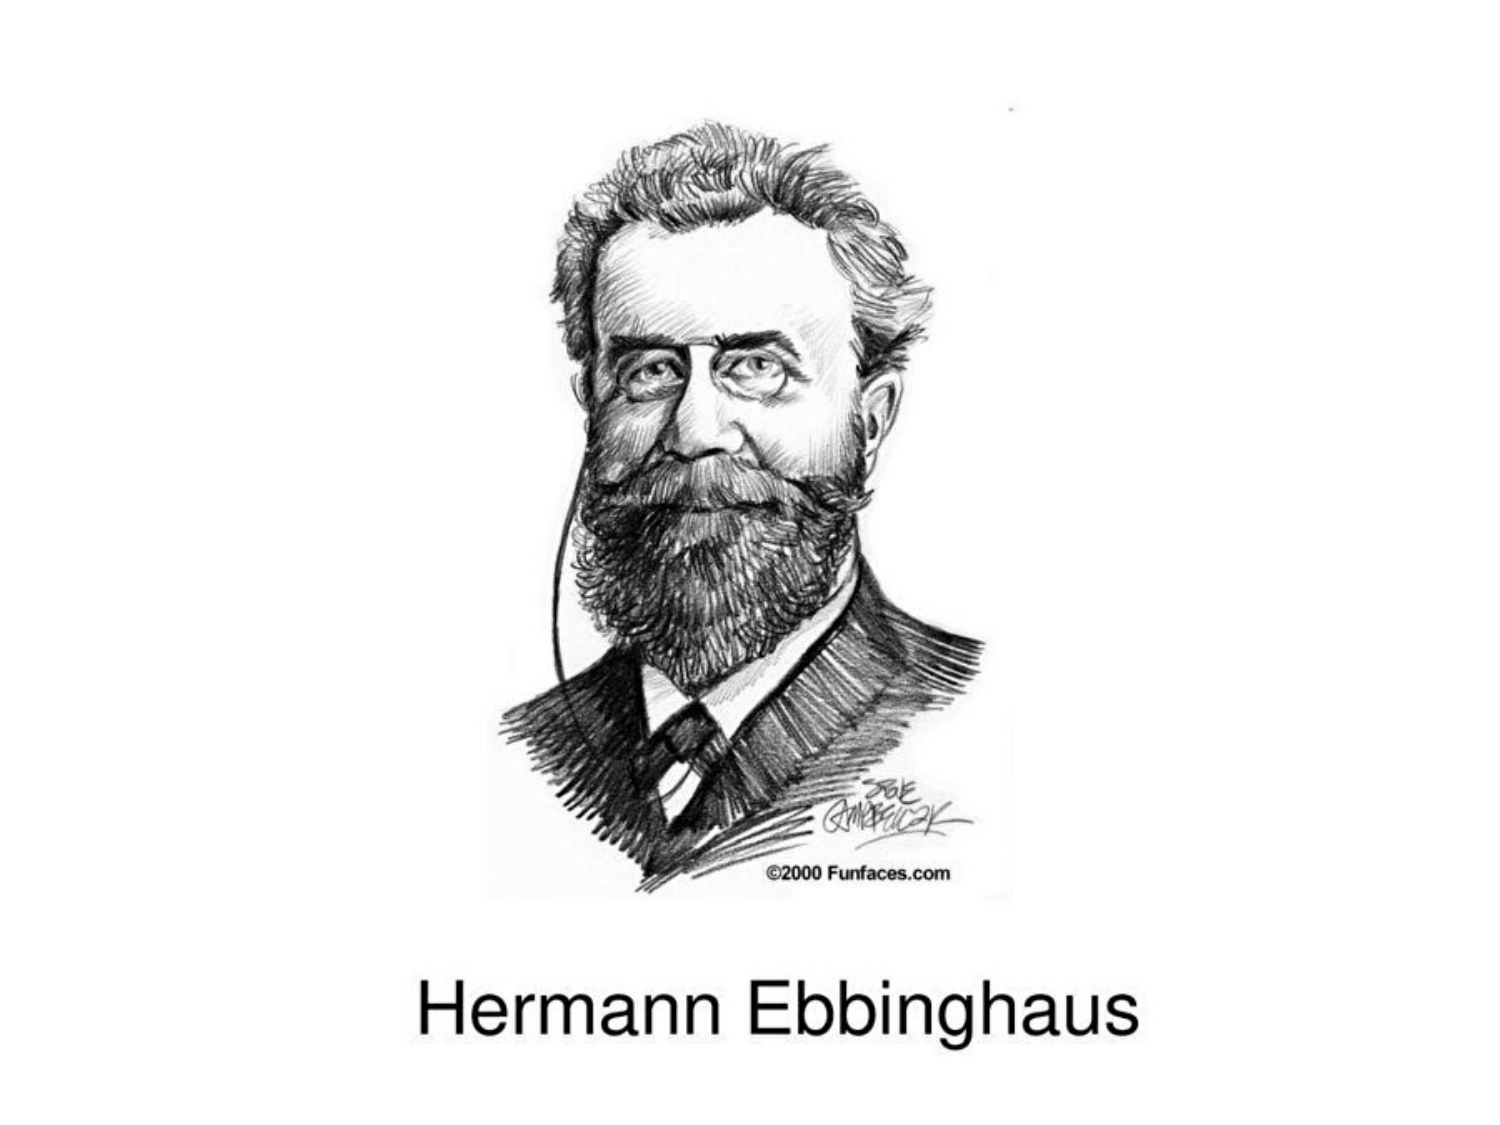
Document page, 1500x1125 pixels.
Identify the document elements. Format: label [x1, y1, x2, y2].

list [0, 0, 1500, 1102]
